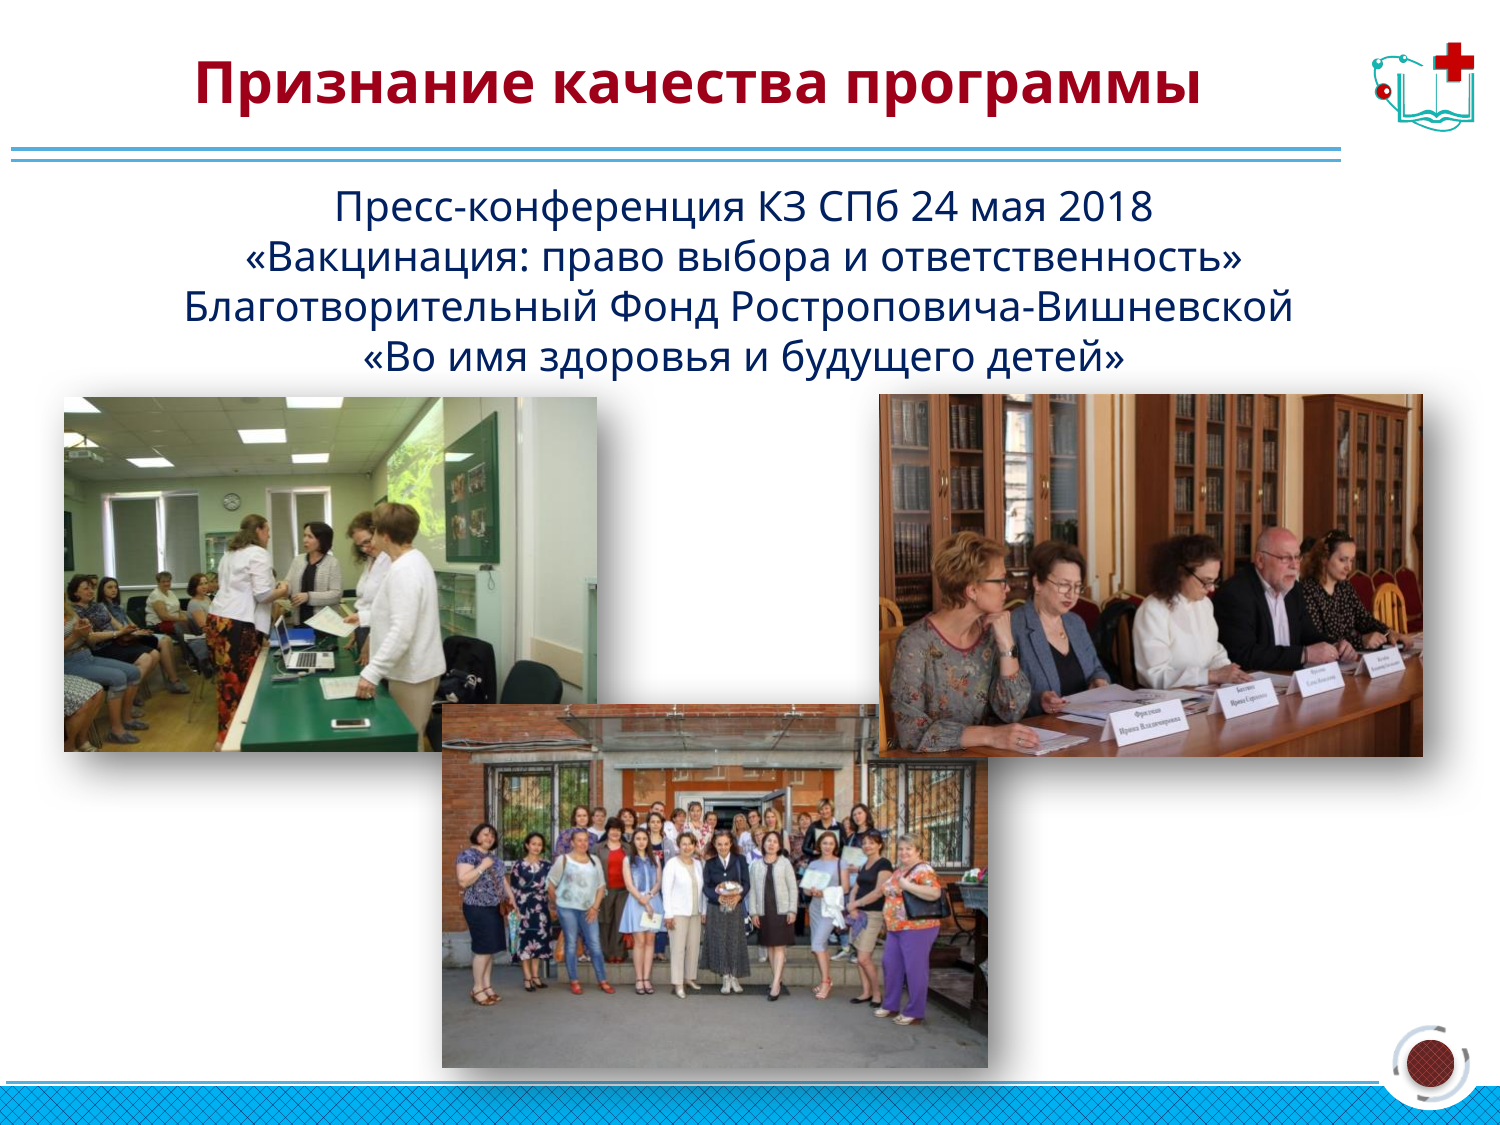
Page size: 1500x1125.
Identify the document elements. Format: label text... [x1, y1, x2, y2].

title Признание качества программы [35, 23, 1362, 138]
picture [64, 394, 1423, 1068]
text_box Пресс-конференция КЗ СПб 24 мая 2018 «Вакцинация: право выбора и ответственность» Благотворительный Фонд Ростроповича-Вишневской «Во имя здоровья и будущего детей» [29, 172, 1459, 388]
